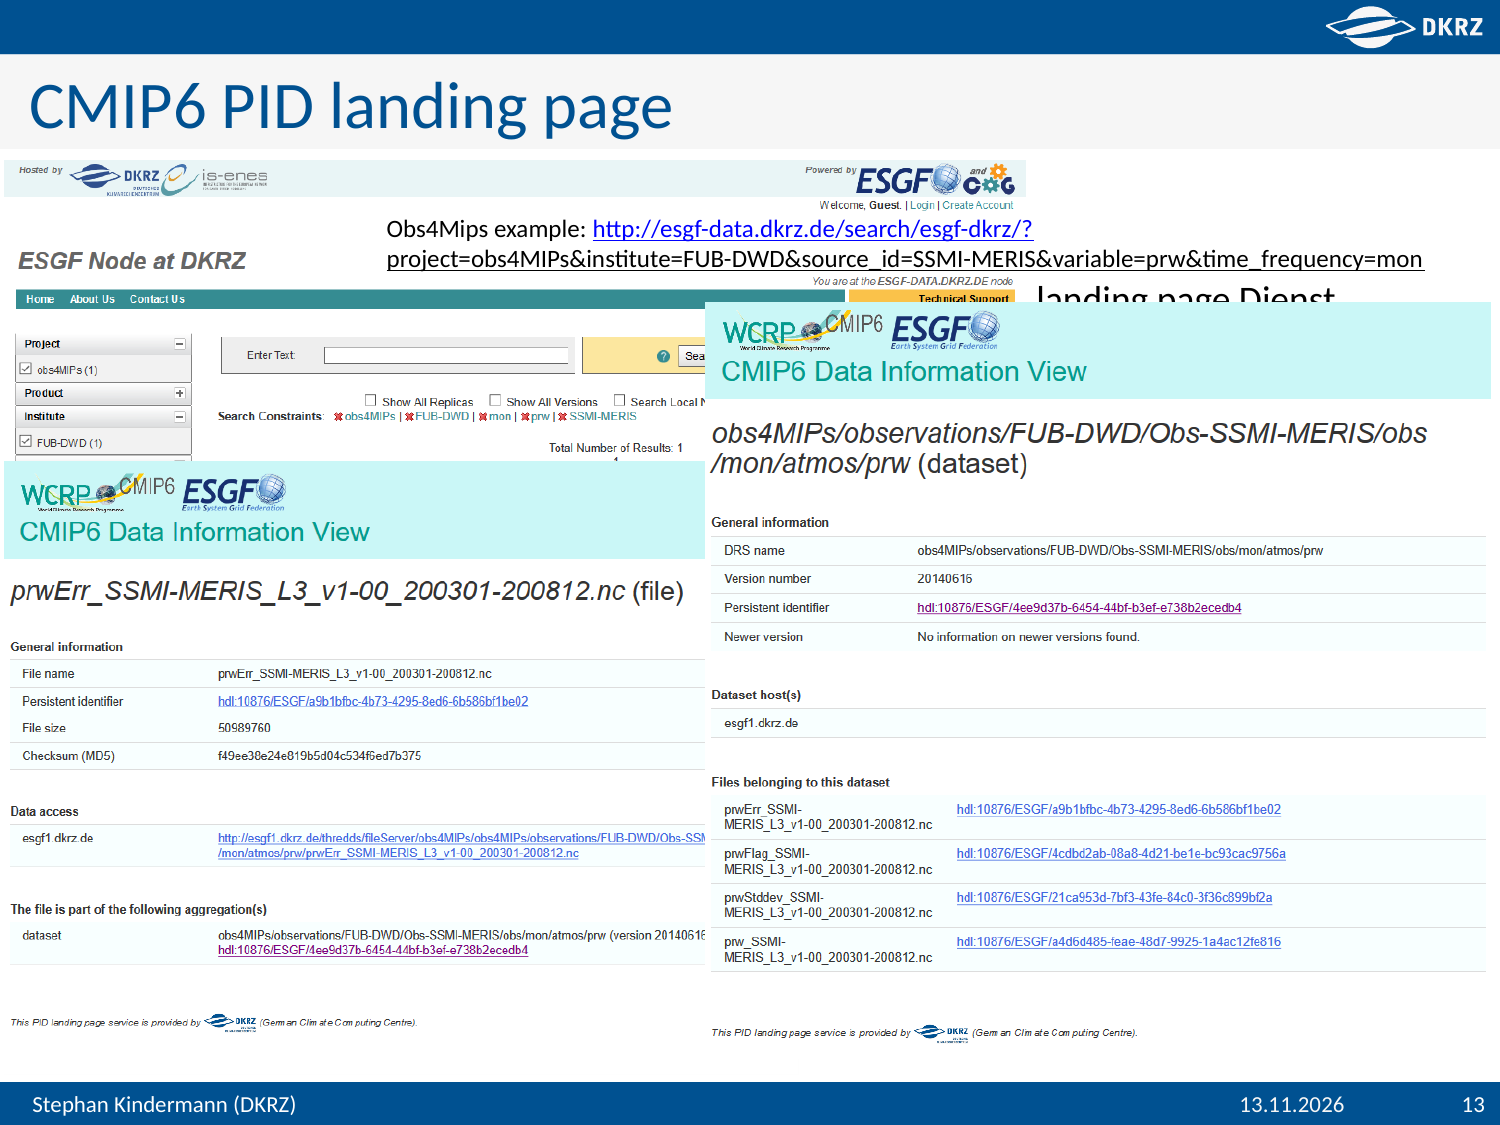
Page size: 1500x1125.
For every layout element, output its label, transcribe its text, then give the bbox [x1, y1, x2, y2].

text_box landing page Dienst am DKRZ [1029, 281, 1353, 301]
picture [4, 160, 1491, 1075]
text_box Obs4Mips example: http://esgf-data.dkrz.de/search/esgf-dkrz/?project=obs4MIPs&institute=FUB-DWD&source_id=SSMI-MERIS&variable=prw&time_frequency=mon [1029, 205, 1500, 281]
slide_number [1187, 1082, 1360, 1125]
slide_number 13 [1376, 1082, 1500, 1125]
title CMIP6 PID landing page [0, 54, 1500, 149]
